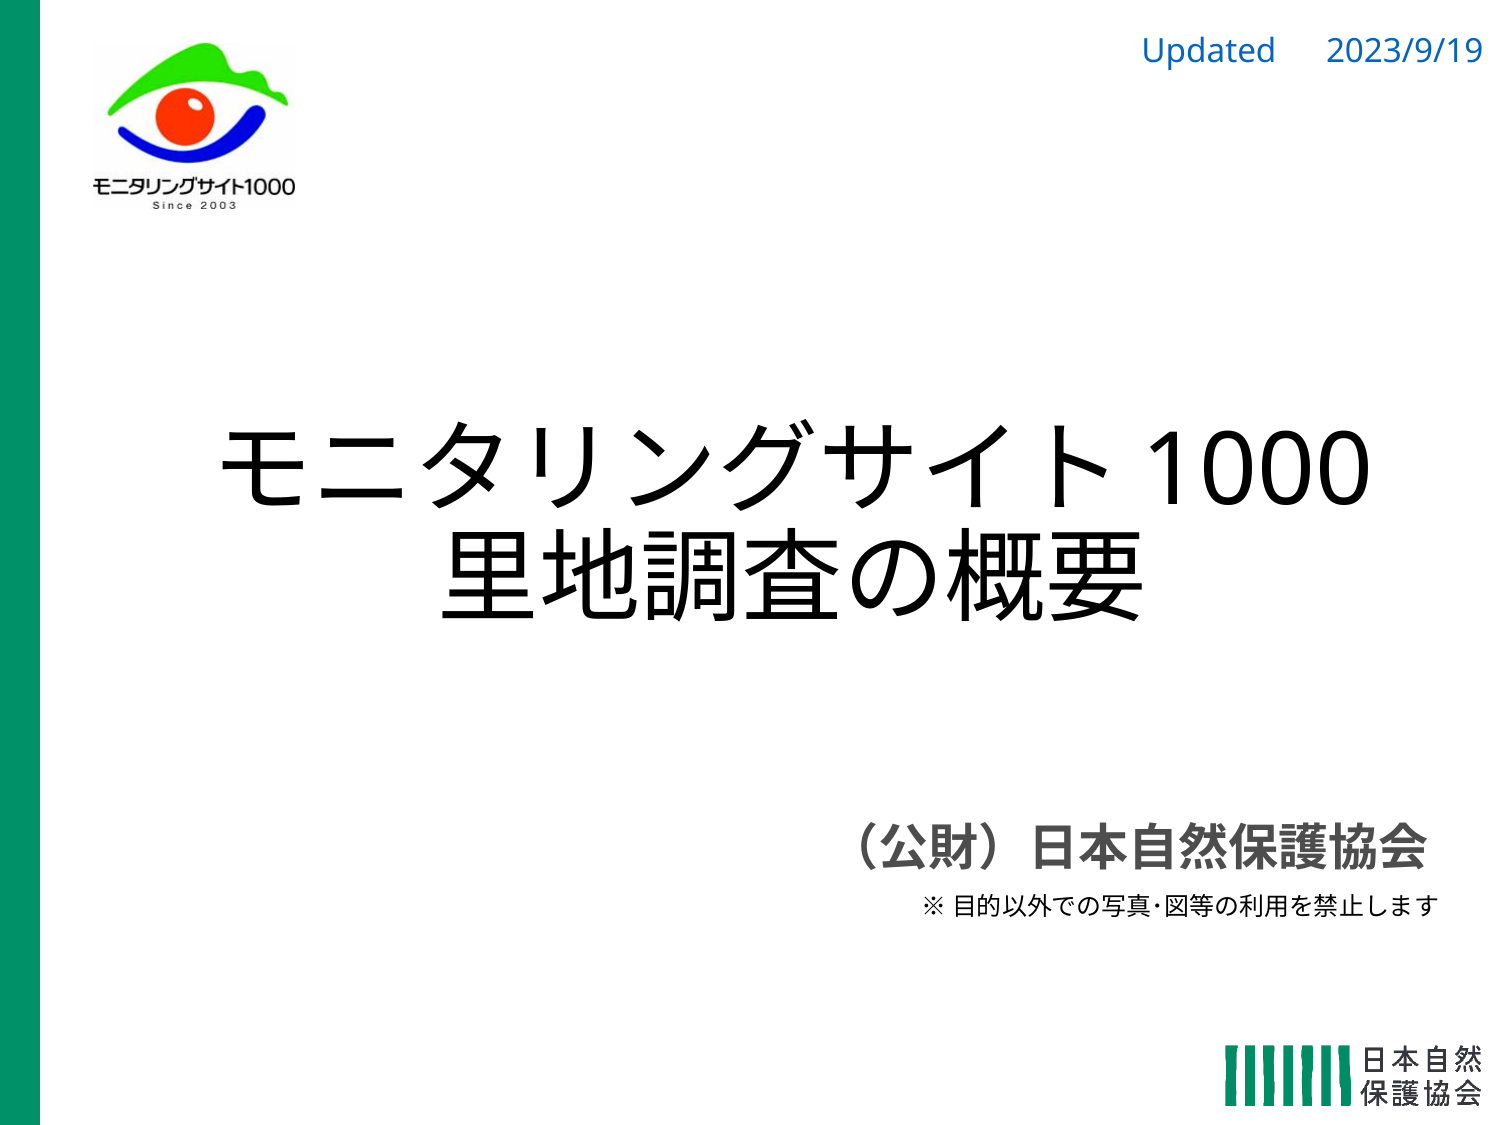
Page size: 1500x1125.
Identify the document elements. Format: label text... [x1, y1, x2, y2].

text_box ※目的以外での写真･図等の利用を禁止します [906, 883, 1455, 928]
text_box （公財）日本自然保護協会 [588, 808, 1444, 883]
title モニタリングサイト1000 里地調査の概要 [193, 373, 1392, 644]
text_box Updated 2023/9/19 [1126, 21, 1499, 77]
picture [1206, 1026, 1500, 1125]
picture [93, 43, 295, 210]
